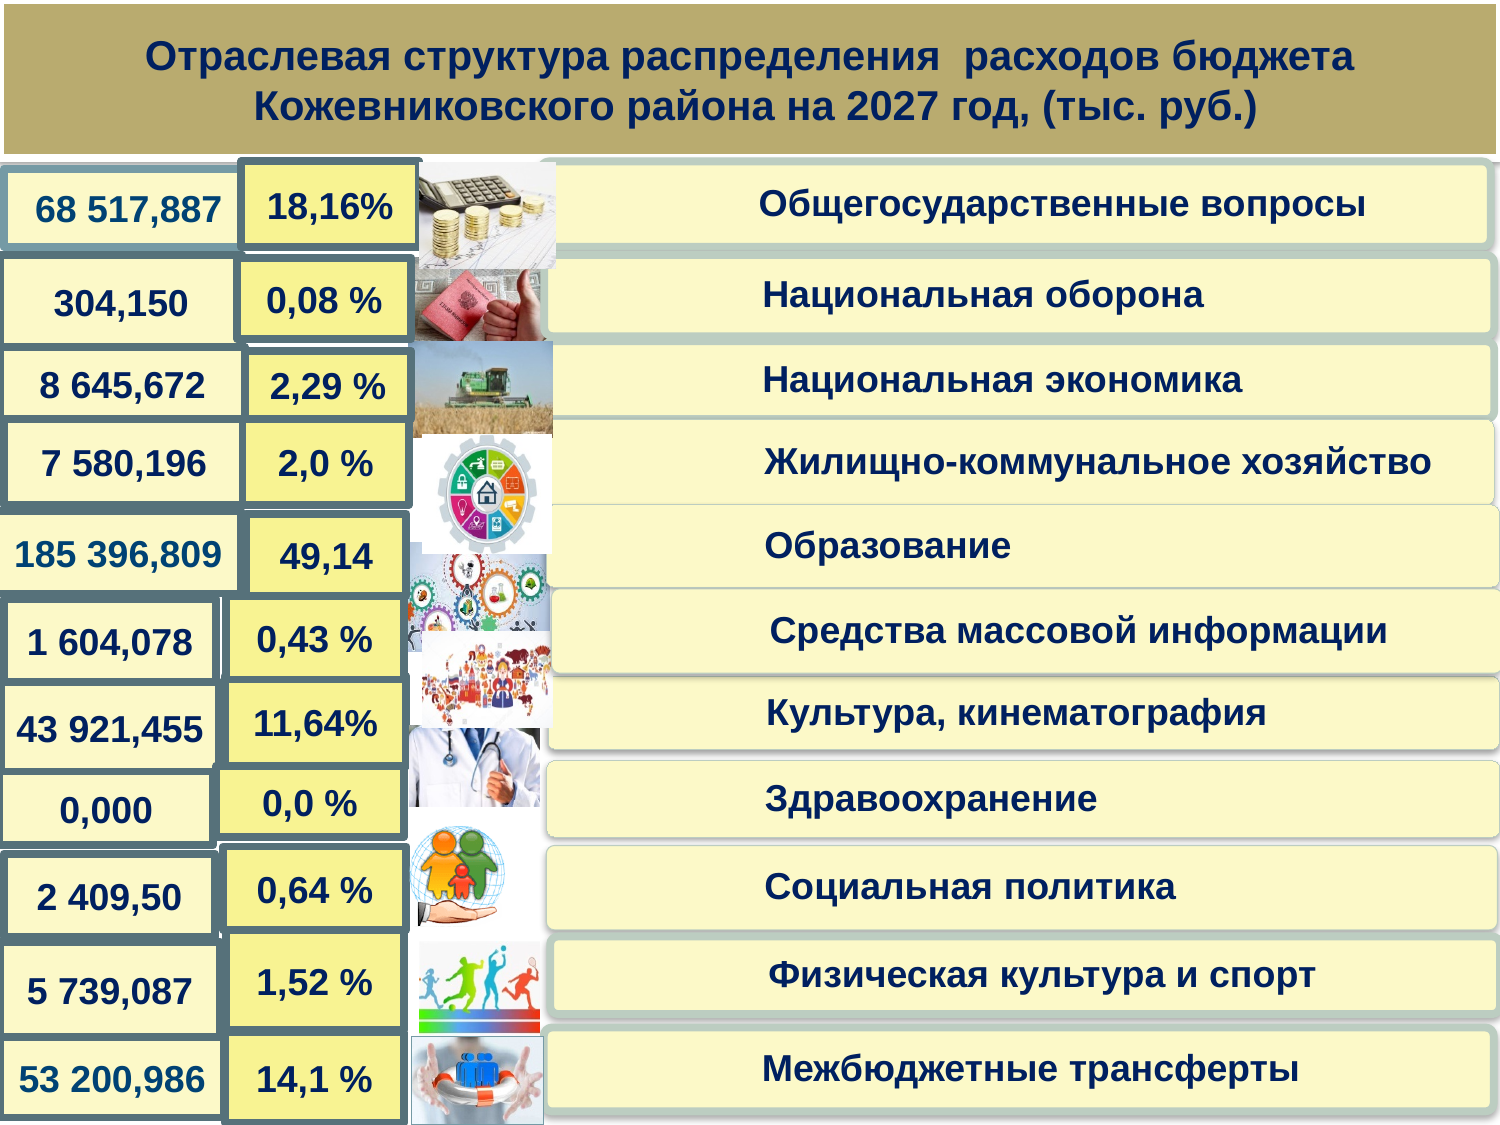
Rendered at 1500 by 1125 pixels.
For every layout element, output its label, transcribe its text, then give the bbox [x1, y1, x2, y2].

text_box 0,08 % [233, 254, 413, 343]
text_box 68 517,887 [0, 165, 238, 251]
text_box 49,14 [242, 510, 410, 592]
text_box 1 604,078 [0, 595, 220, 686]
text_box 7 580,196 [0, 415, 240, 507]
text_box 2 409,50 [0, 850, 219, 941]
picture [411, 941, 544, 1125]
text_box 8 645,672 [0, 343, 249, 416]
text_box 11,64% [221, 672, 410, 762]
text_box 0,0 % [212, 762, 408, 841]
text_box 0,64 % [219, 843, 358, 934]
picture [391, 162, 556, 807]
text_box 43 921,455 [0, 678, 221, 768]
text_box 18,16% [237, 157, 423, 251]
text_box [540, 161, 1500, 1112]
text_box 14,1 % [221, 1029, 408, 1125]
text_box 0,000 [0, 768, 217, 849]
text_box 2,29 % [241, 347, 403, 423]
text_box 304,150 [0, 251, 246, 343]
text_box 1,52 % [222, 926, 408, 1030]
text_box 5 739,087 [0, 938, 222, 1033]
text_box 0,43 % [222, 592, 408, 683]
text_box 2,0 % [239, 415, 413, 509]
text_box 53 200,986 [0, 1033, 221, 1121]
picture [364, 817, 544, 930]
text_box 185 396,809 [0, 507, 245, 597]
title Отраслевая структура распределения расходов бюджета Кожевниковского района на 2027 год, (тыс. руб.) [0, 0, 1500, 162]
